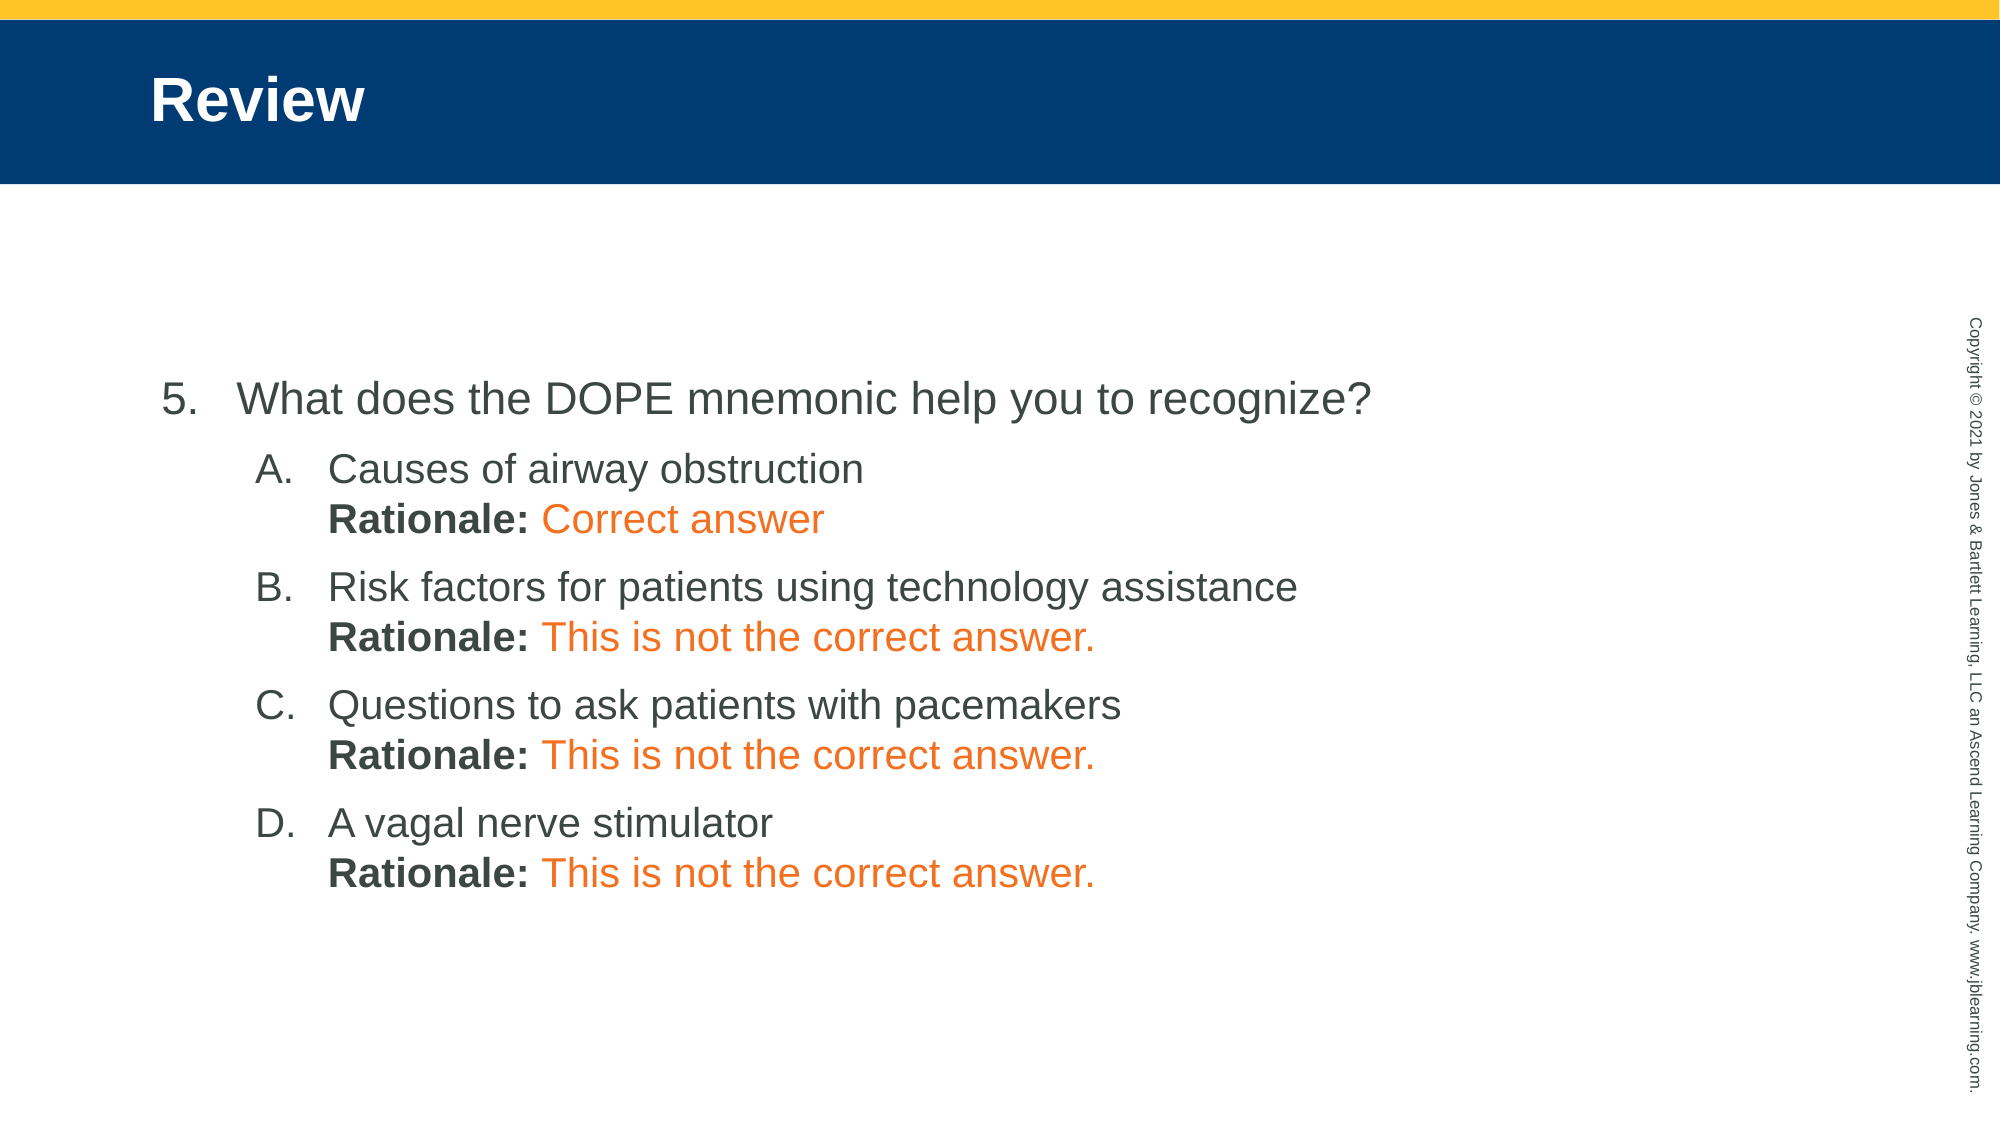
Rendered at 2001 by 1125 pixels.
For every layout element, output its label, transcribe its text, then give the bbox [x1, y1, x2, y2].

title Review [0, 19, 2000, 185]
list What does the DOPE mnemonic help you to recognize? Causes of airway obstruction Rationale: Correct answer Risk factors for patients using technology assistance Rationale: This is not the correct answer. Questions to ask patients with pacemakers Rationale: This is not the correct answer. A vagal nerve stimulator Rationale: This is not the correct answer. [146, 361, 1859, 1016]
